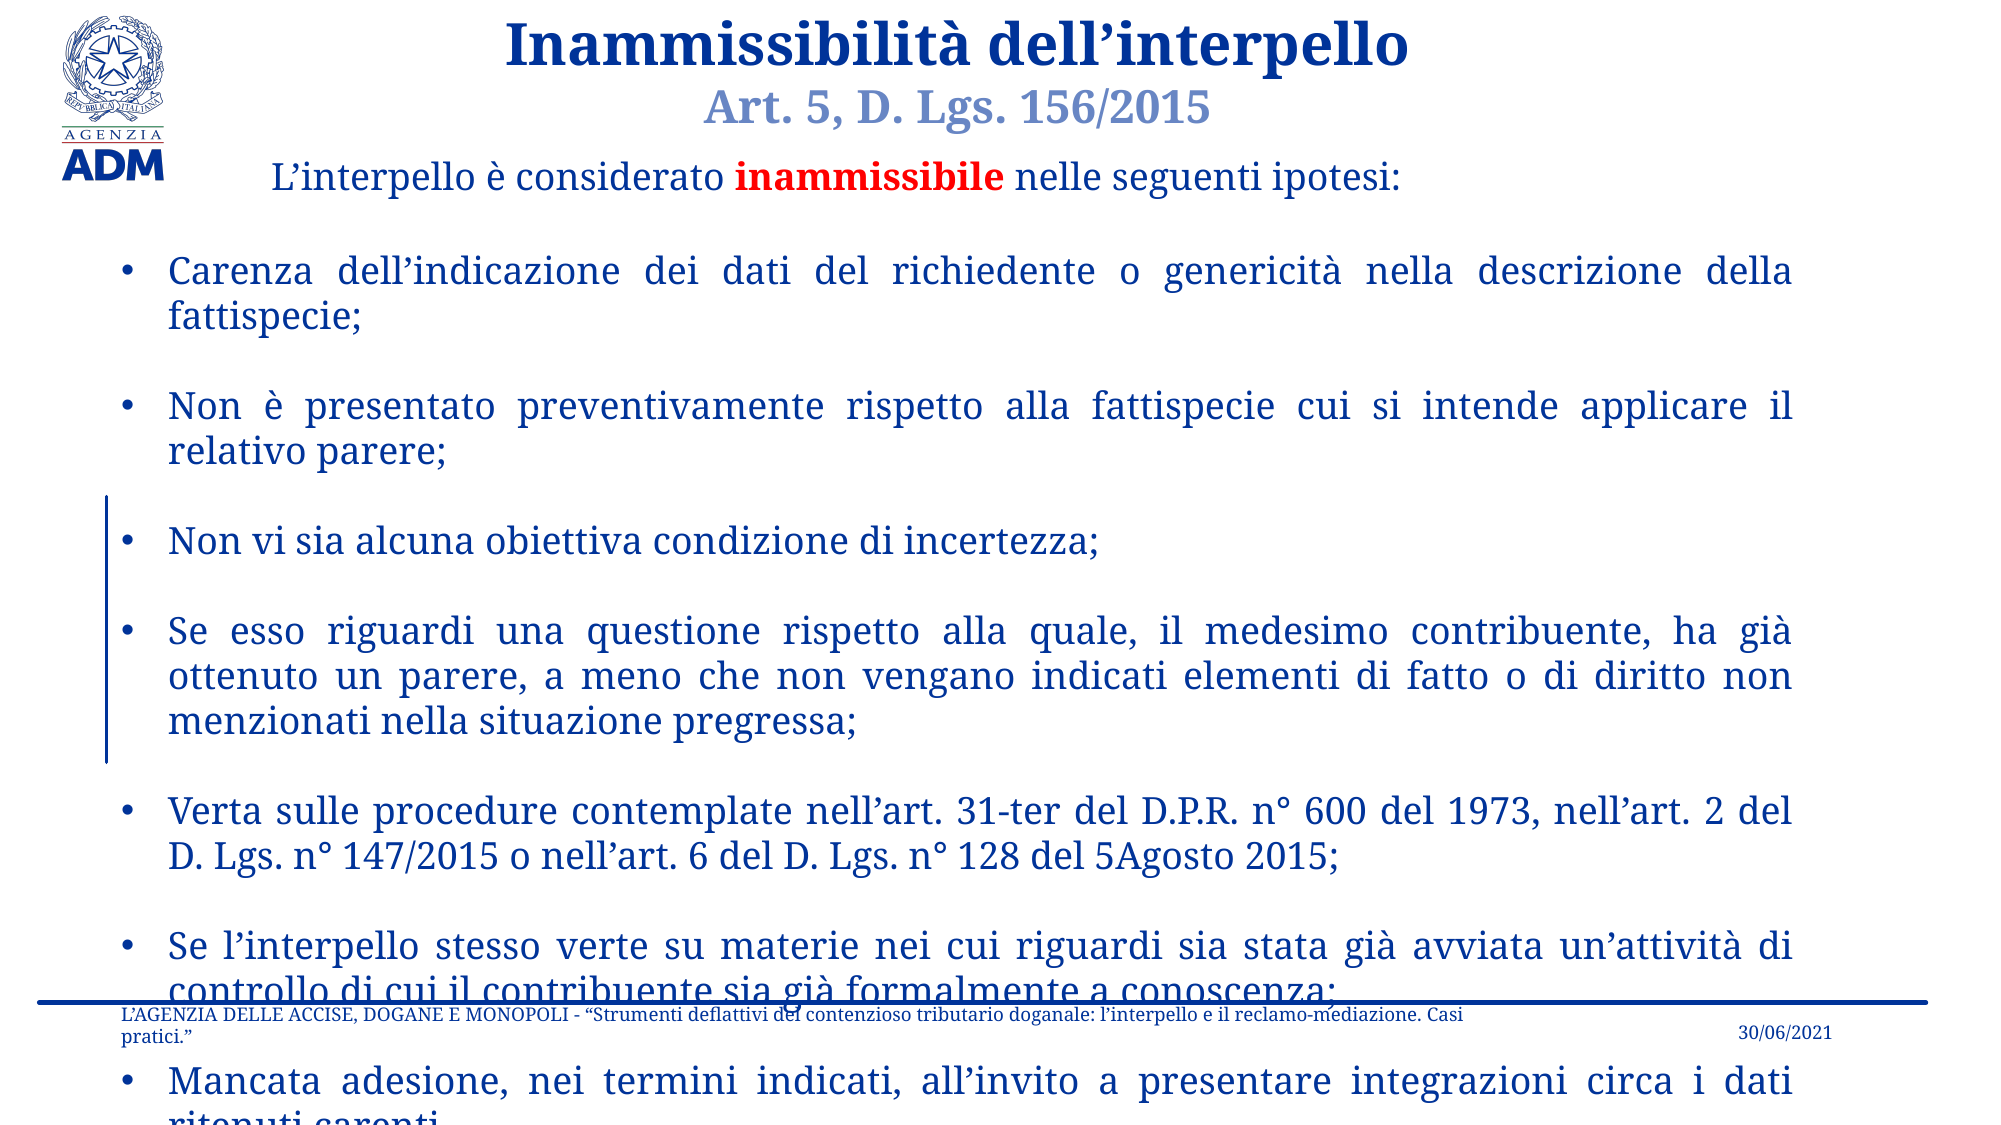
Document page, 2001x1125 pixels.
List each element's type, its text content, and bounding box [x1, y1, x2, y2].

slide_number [1810, 991, 1849, 1051]
picture [44, 0, 106, 201]
text_box Inammissibilità dell’interpello Art. 5, D. Lgs. 156/2015 L’interpello è considerato inammissibile nelle seguenti ipotesi: Carenza dell’indicazione dei dati del richiedente o genericità nella descrizione della fattispecie; Non è presentato preventivamente rispetto alla fattispecie cui si intende applicare il relativo parere; Non vi sia alcuna obiettiva condizione di incertezza; Se esso riguardi una questione rispetto alla quale, il medesimo contribuente, ha già ottenuto un parere, a meno che non vengano indicati elementi di fatto o di diritto non menzionati nella situazione pregressa; Verta sulle procedure contemplate nell’art. 31-ter del D.P.R. n° 600 del 1973, nell’art. 2 del D. Lgs. n° 147/2015 o nell’art. 6 del D. Lgs. n° 128 del 5Agosto 2015; Se l’interpello stesso verte su materie nei cui riguardi sia stata già avviata un’attività di controllo di cui il contribuente sia già formalmente a conoscenza; Mancata adesione, nei termini indicati, all’invito a presentare integrazioni circa i dati ritenuti carenti. [106, 0, 1810, 1125]
